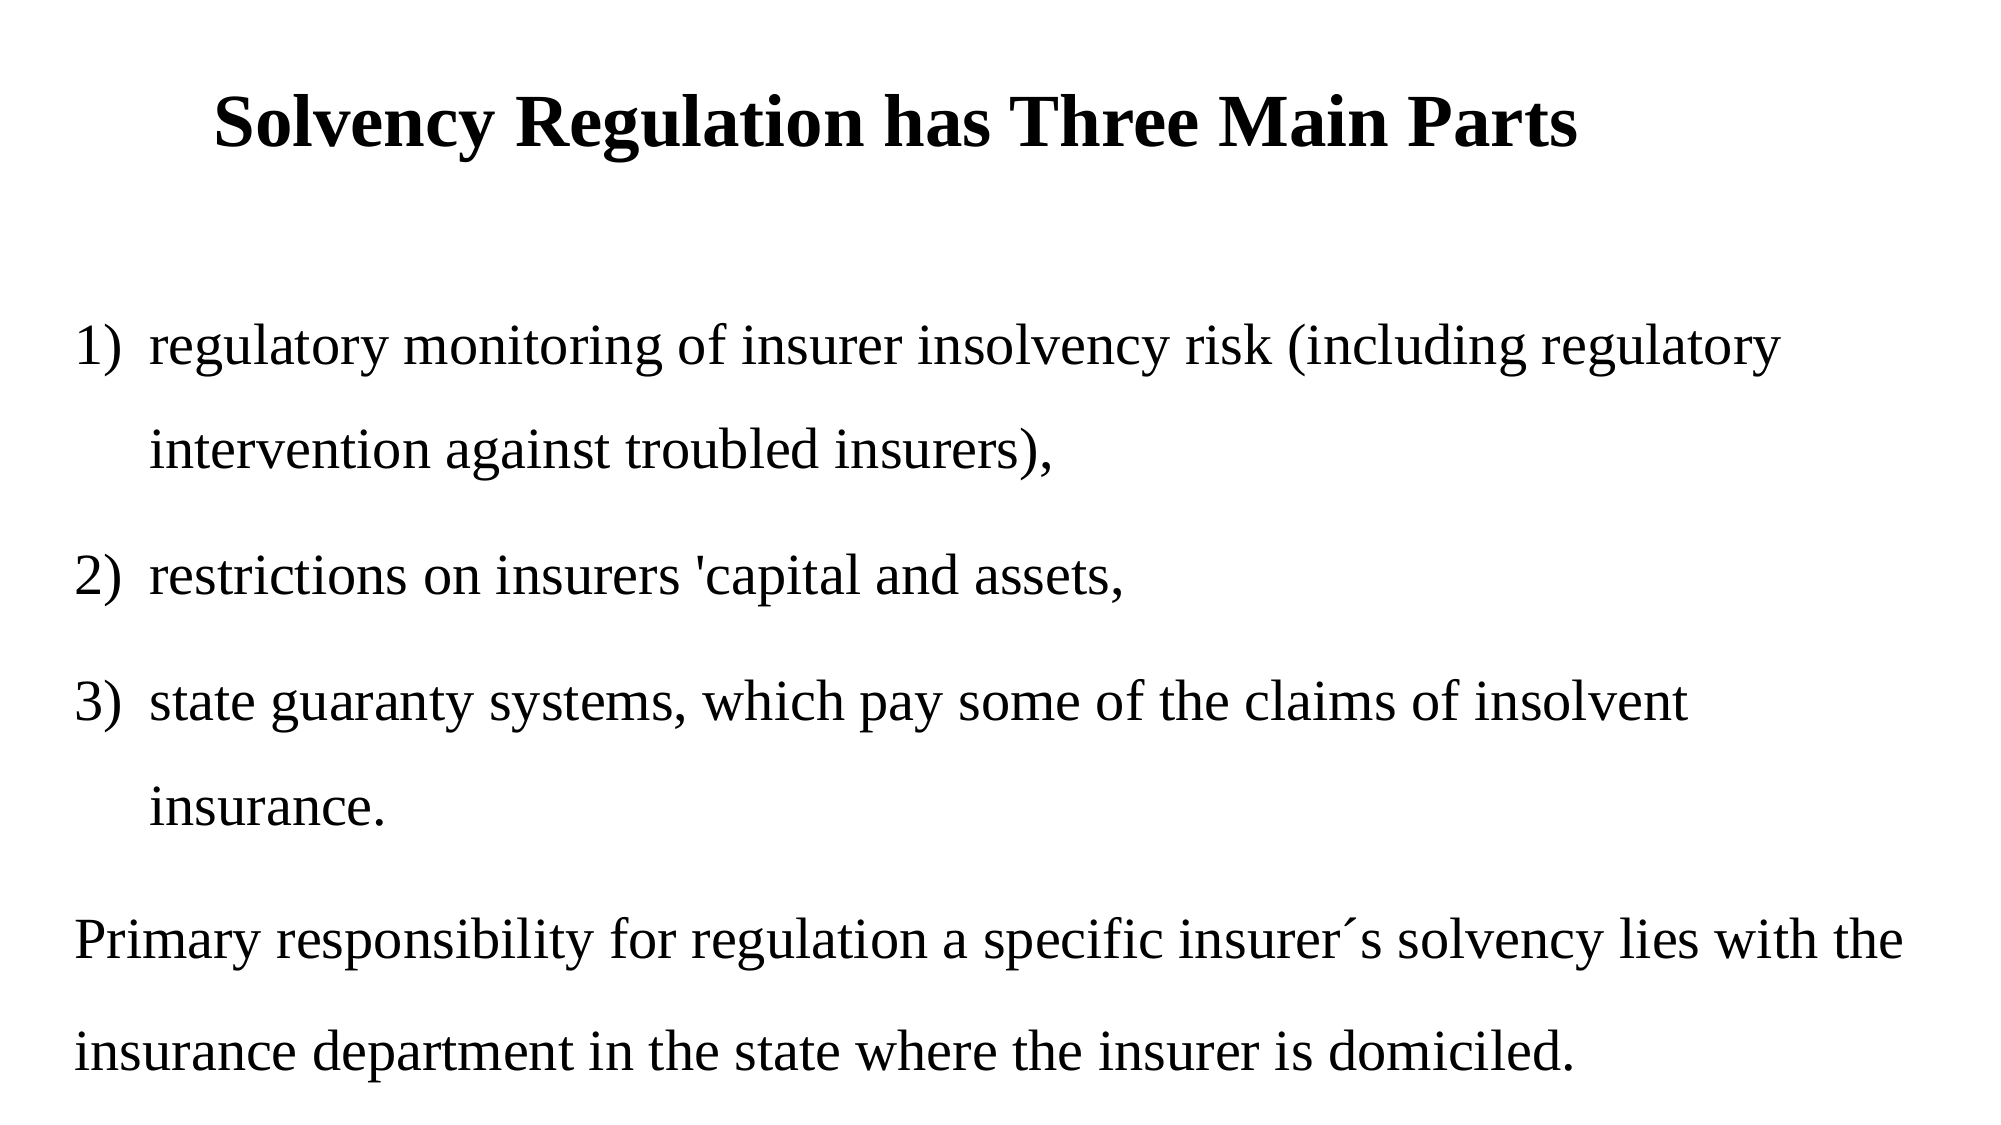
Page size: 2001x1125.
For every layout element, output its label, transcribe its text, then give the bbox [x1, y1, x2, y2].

list regulatory monitoring of insurer insolvency risk (including regulatory intervention against troubled insurers), restrictions on insurers 'capital and assets, state guaranty systems, which pay some of the claims of insolvent insurance. Primary responsibility for regulation a specific insurer´s solvency lies with the insurance department in the state where the insurer is domiciled. [59, 263, 1928, 1016]
title Solvency Regulation has Three Main Parts [198, 65, 1609, 179]
